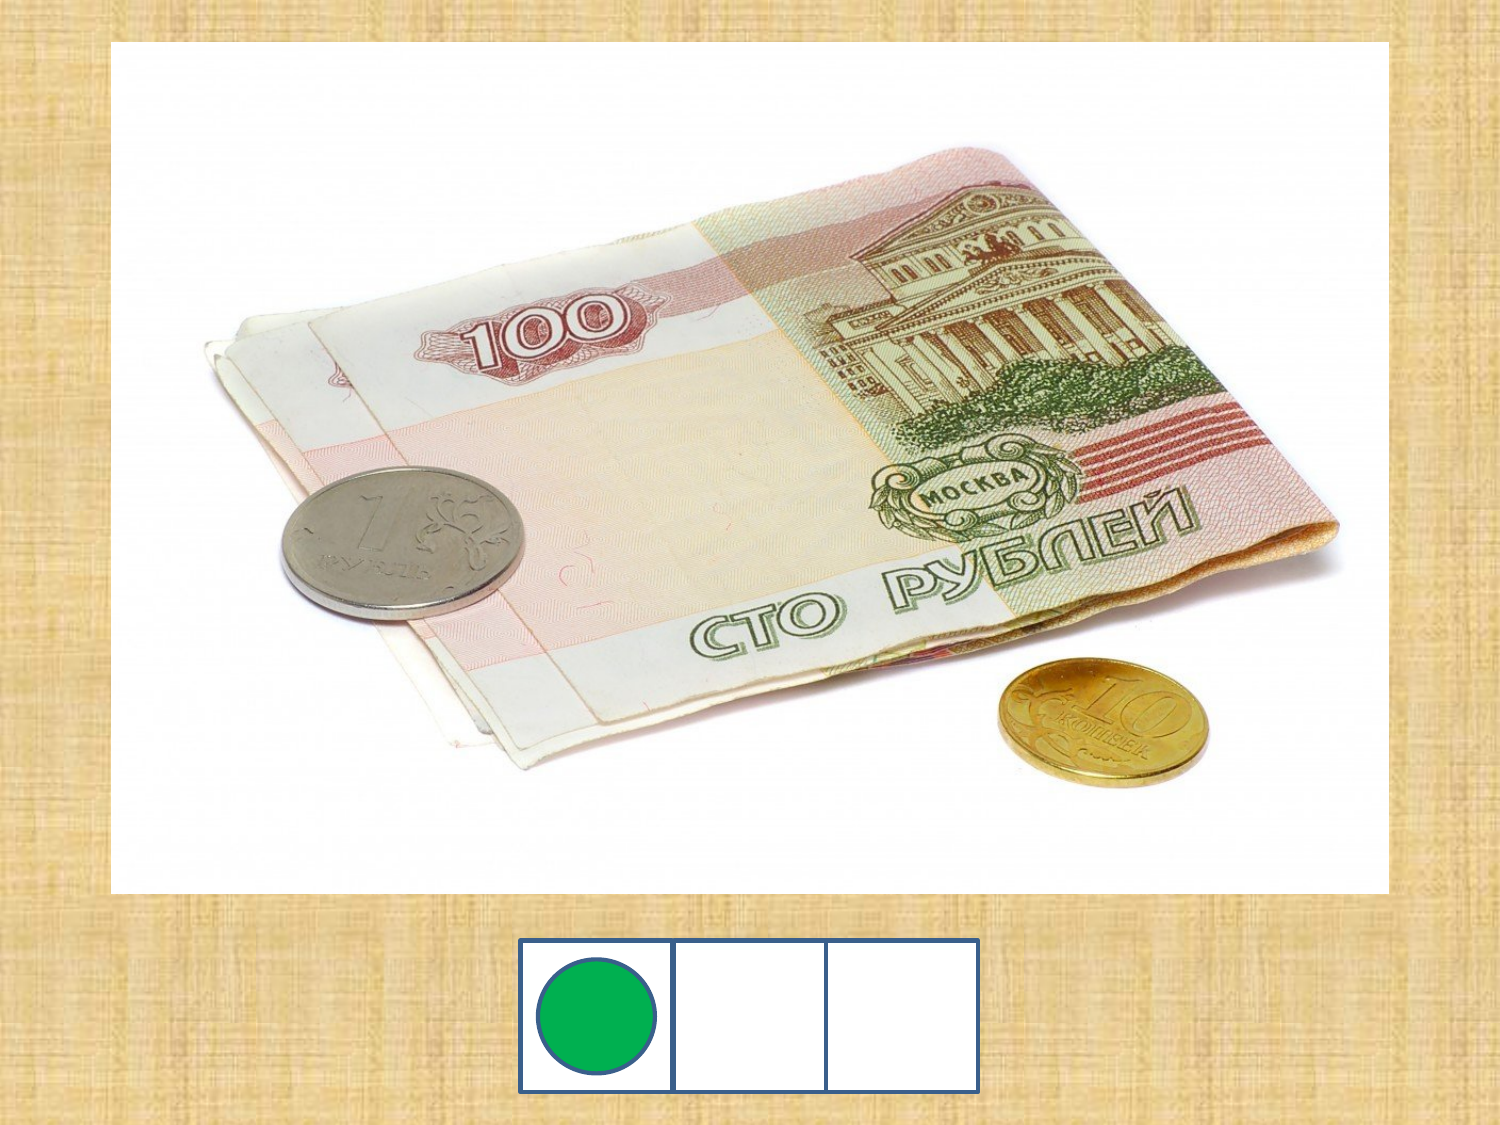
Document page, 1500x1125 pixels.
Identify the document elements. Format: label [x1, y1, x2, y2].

picture [0, 0, 1500, 1125]
text_box [520, 940, 673, 1093]
text_box [537, 959, 655, 1074]
text_box [826, 940, 978, 1093]
text_box [673, 940, 826, 1093]
